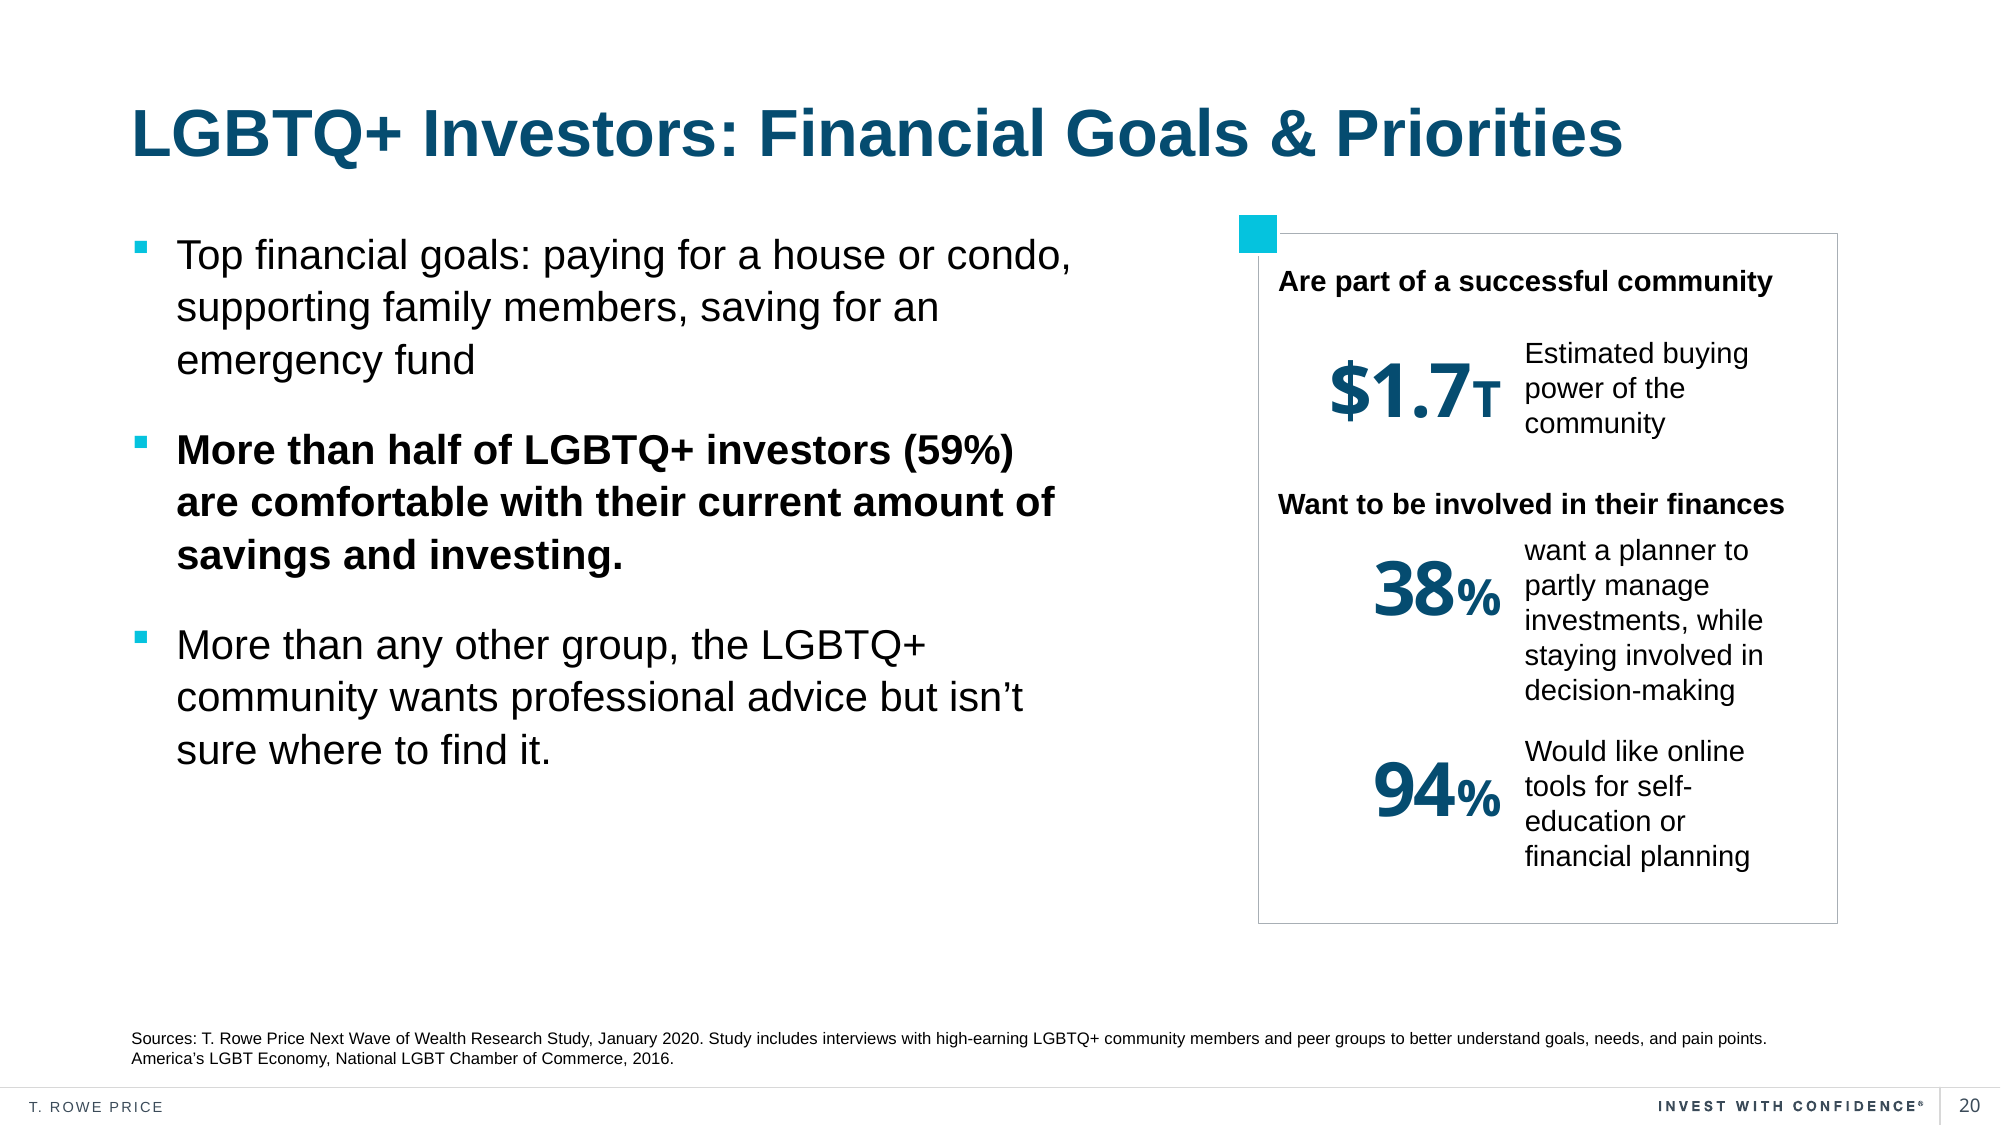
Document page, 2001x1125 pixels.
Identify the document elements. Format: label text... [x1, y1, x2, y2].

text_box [1236, 213, 1838, 924]
list Top financial goals: paying for a house or condo, supporting family members, saving for an emergency fund More than half of LGBTQ+ investors (59%) are comfortable with their current amount of savings and investing. More than any other group, the LGBTQ+ community wants professional advice but isn’t sure where to find it. [131, 225, 1118, 968]
title LGBTQ+ Investors: Financial Goals & Priorities [131, 48, 1869, 171]
list Sources: T. Rowe Price Next Wave of Wealth Research Study, January 2020. Study includes interviews with high-earning LGBTQ+ community members and peer groups to better understand goals, needs, and pain points. America’s LGBT Economy, National LGBT Chamber of Commerce, 2016. [131, 993, 1838, 1068]
